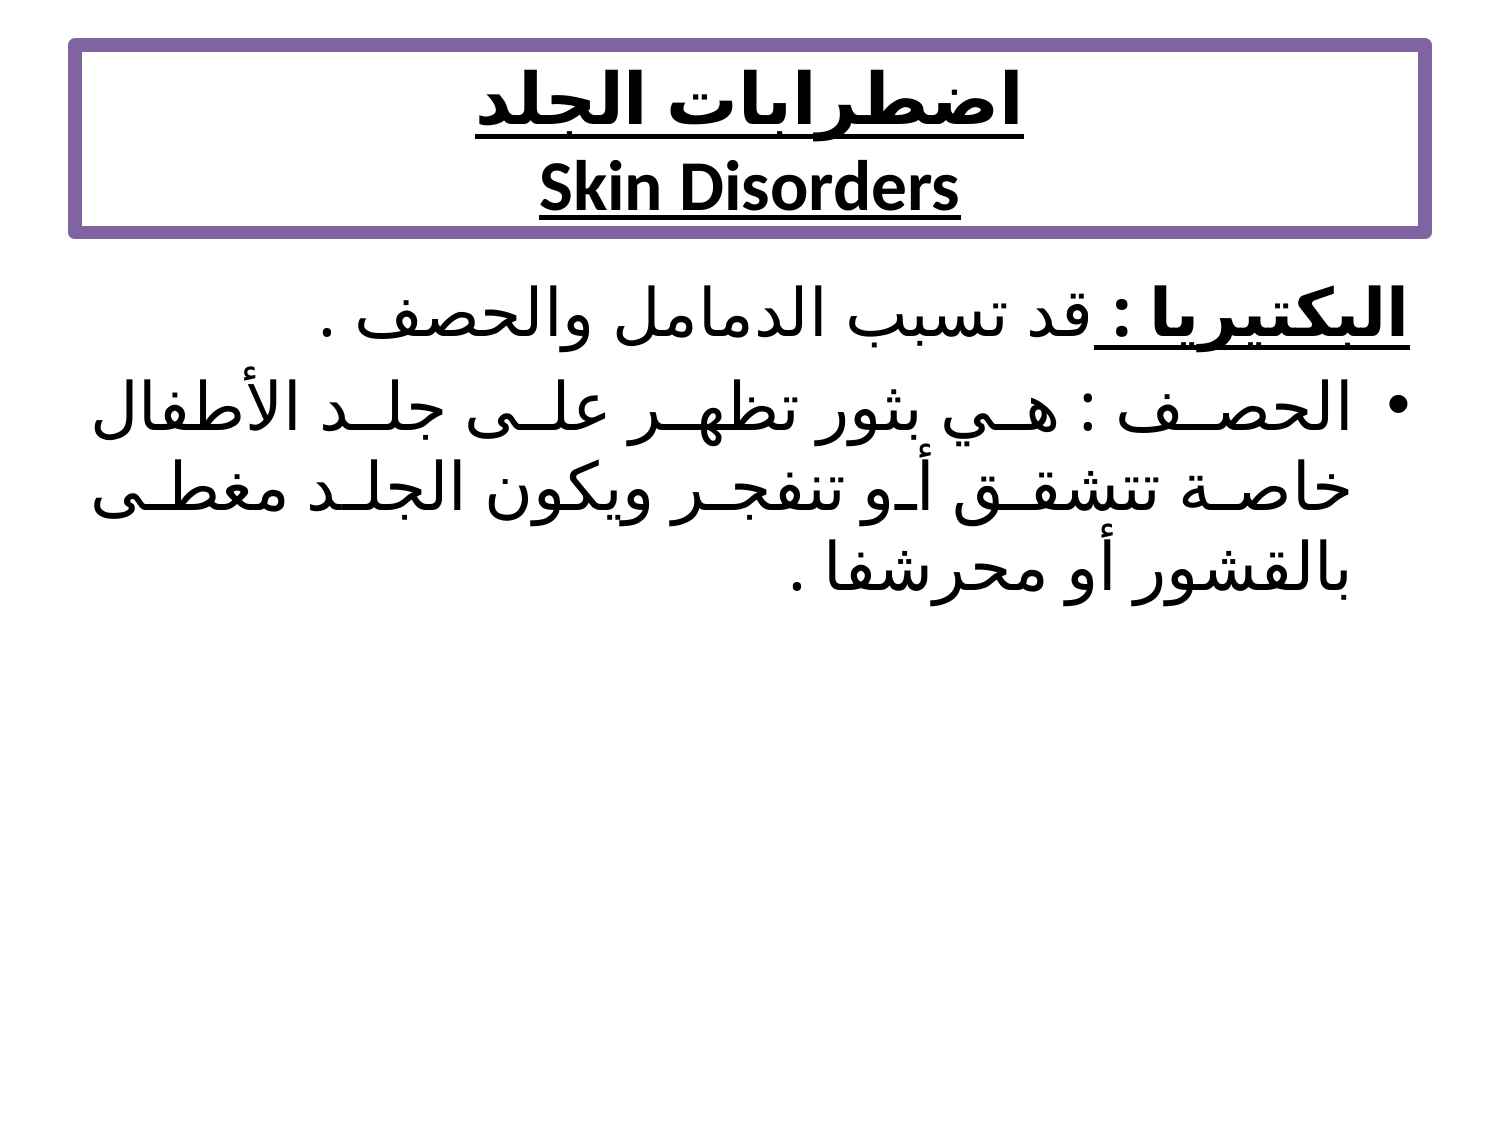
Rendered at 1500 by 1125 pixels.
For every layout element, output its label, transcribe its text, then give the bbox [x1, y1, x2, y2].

title اضطرابات الجلد Skin Disorders [75, 45, 1425, 233]
list البكتيريا : قد تسبب الدمامل والحصف . الحصف : هي بثور تظهر على جلد الأطفال خاصة تتشقق أو تنفجر ويكون الجلد مغطى بالقشور أو محرشفا . [75, 262, 1425, 1005]
